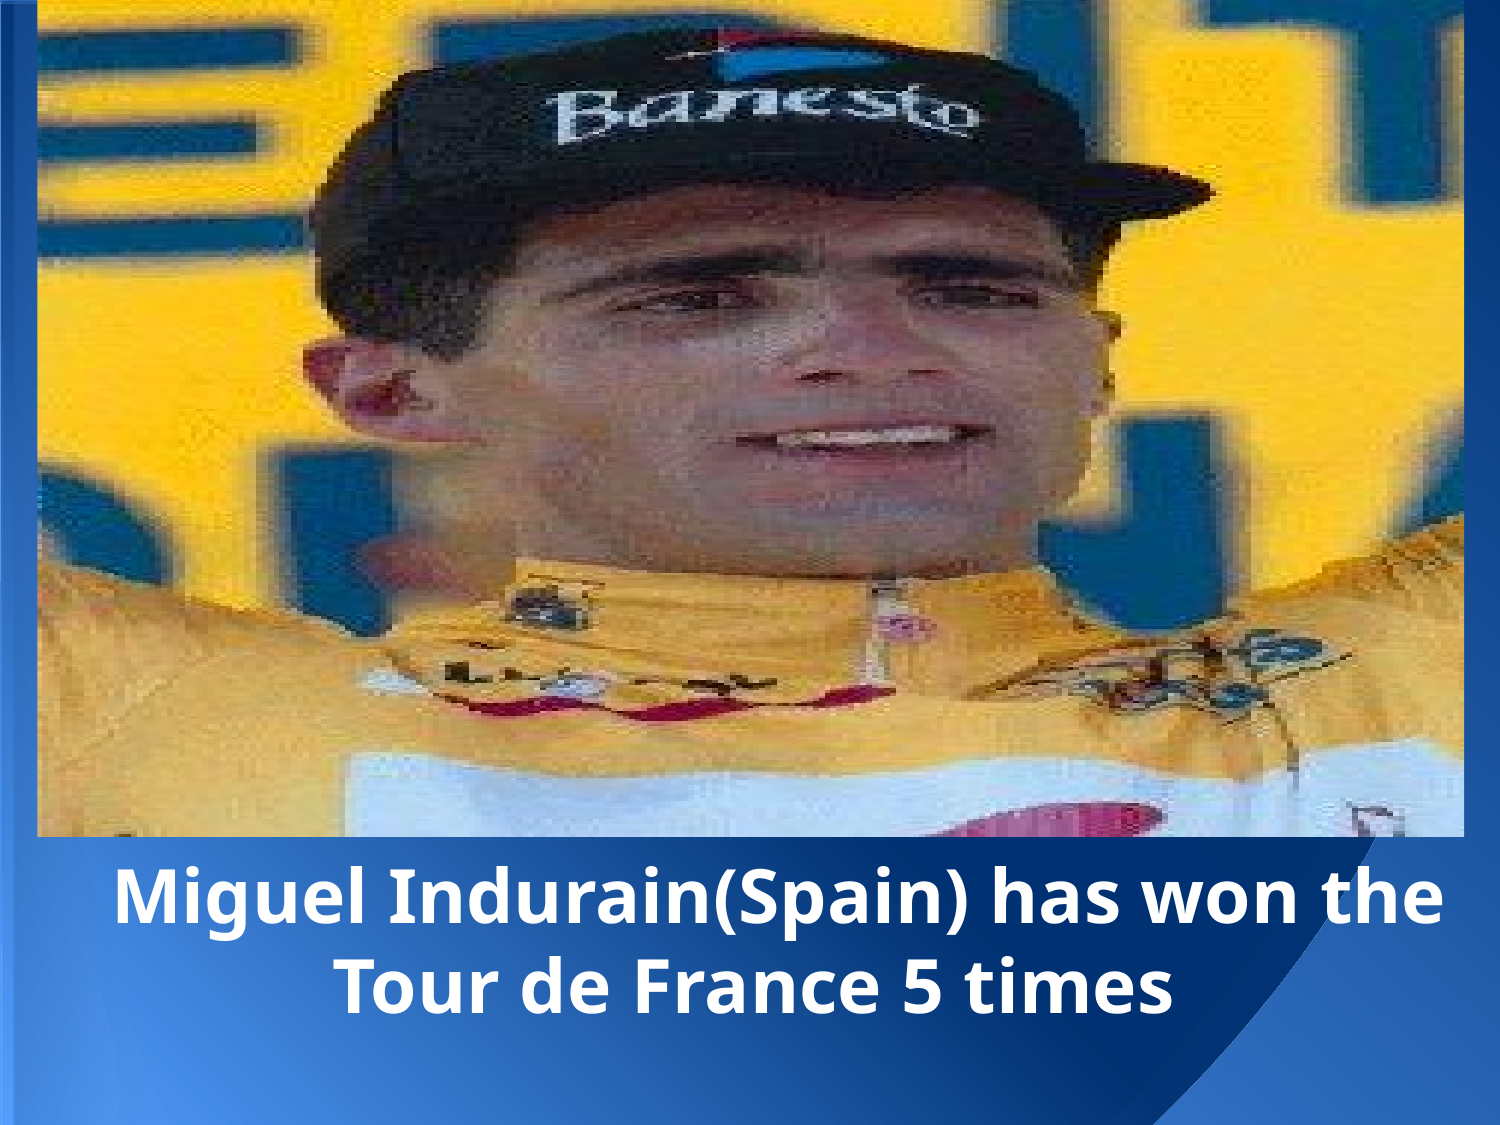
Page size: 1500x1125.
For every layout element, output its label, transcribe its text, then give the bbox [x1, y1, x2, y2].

title Miguel Indurain(Spain) has won the Tour de France 5 times [8, 800, 1500, 1045]
text_box [37, 0, 1465, 838]
